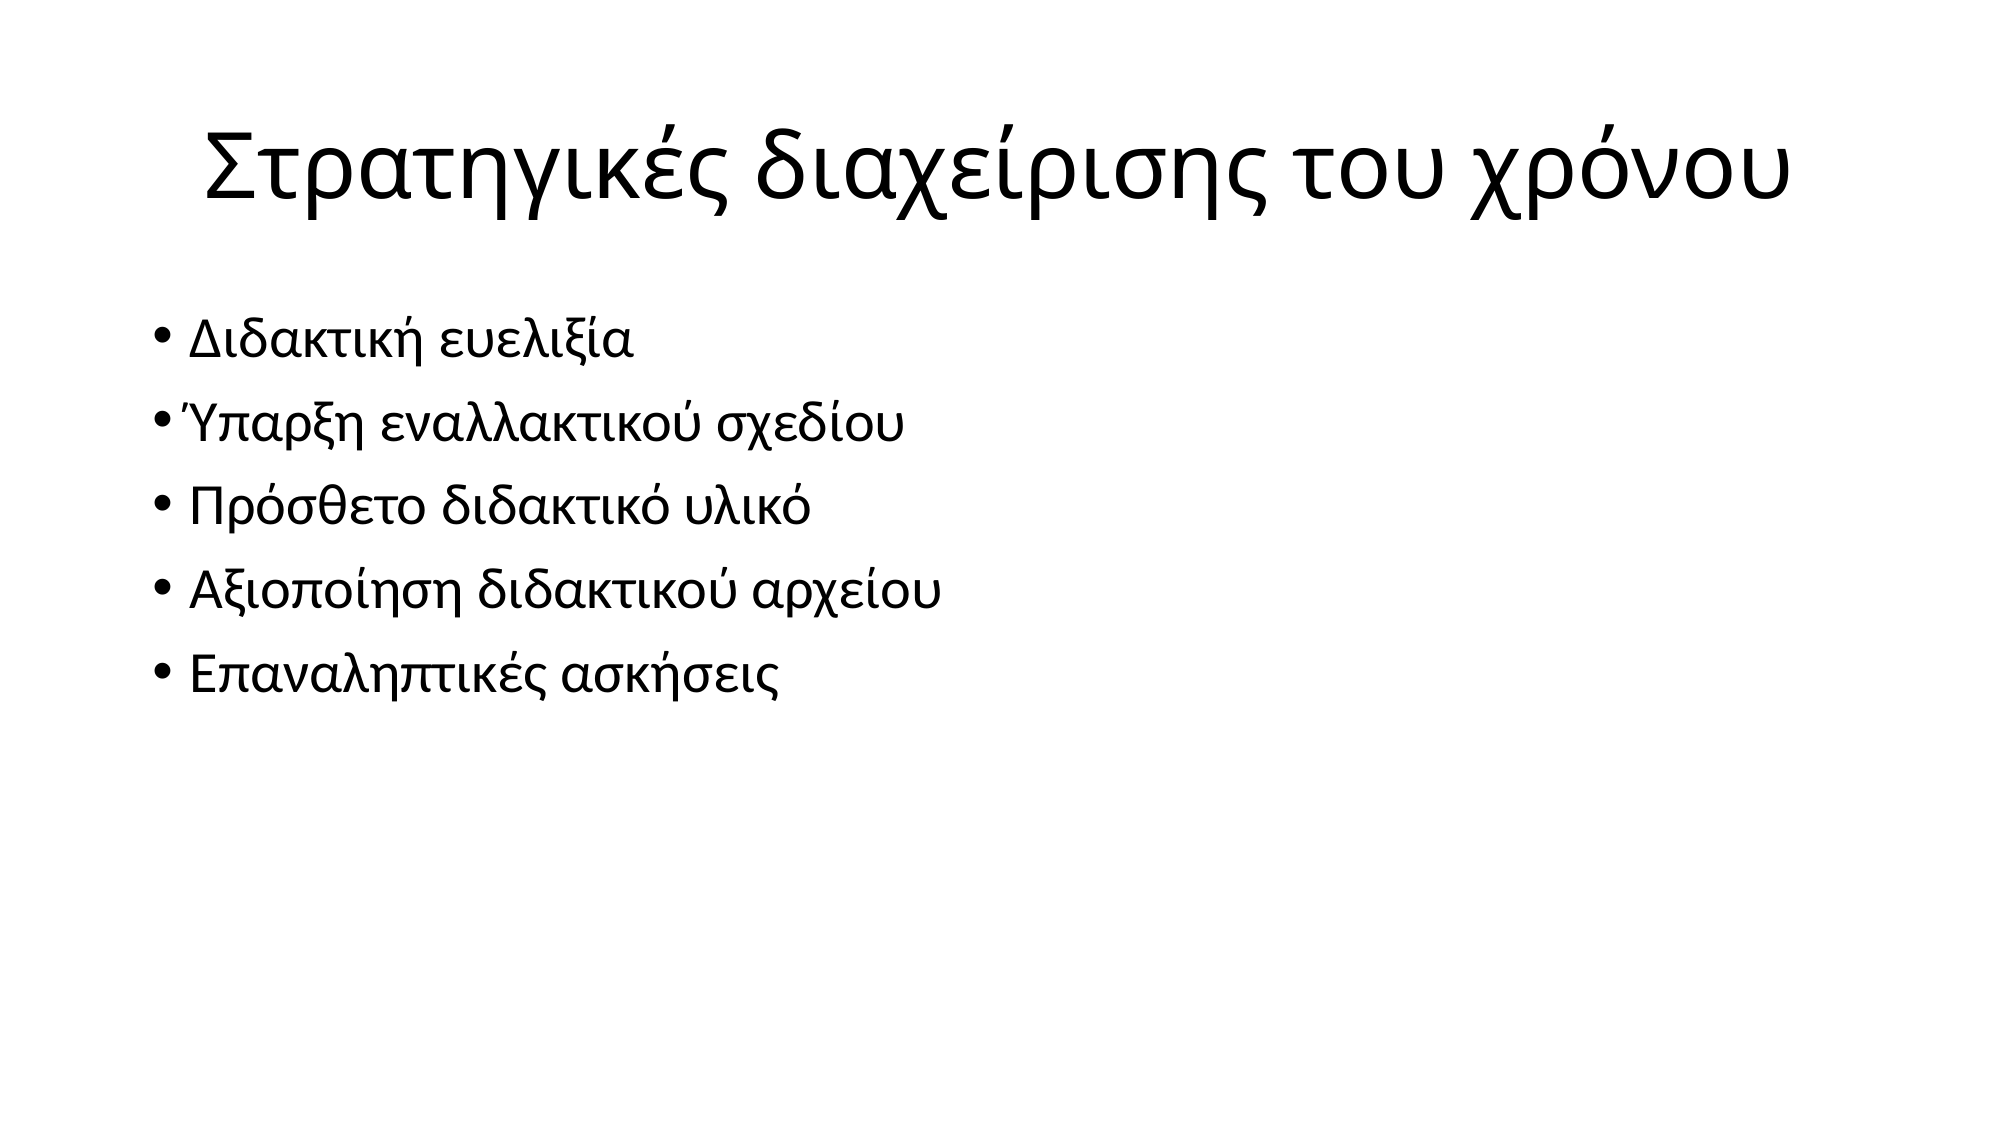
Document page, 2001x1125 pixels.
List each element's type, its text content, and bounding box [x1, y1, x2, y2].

title Στρατηγικές διαχείρισης του χρόνου [137, 59, 1863, 278]
list Διδακτική ευελιξία Ύπαρξη εναλλακτικού σχεδίου Πρόσθετο διδακτικό υλικό Αξιοποίηση διδακτικού αρχείου Επαναληπτικές ασκήσεις [137, 299, 1863, 1014]
